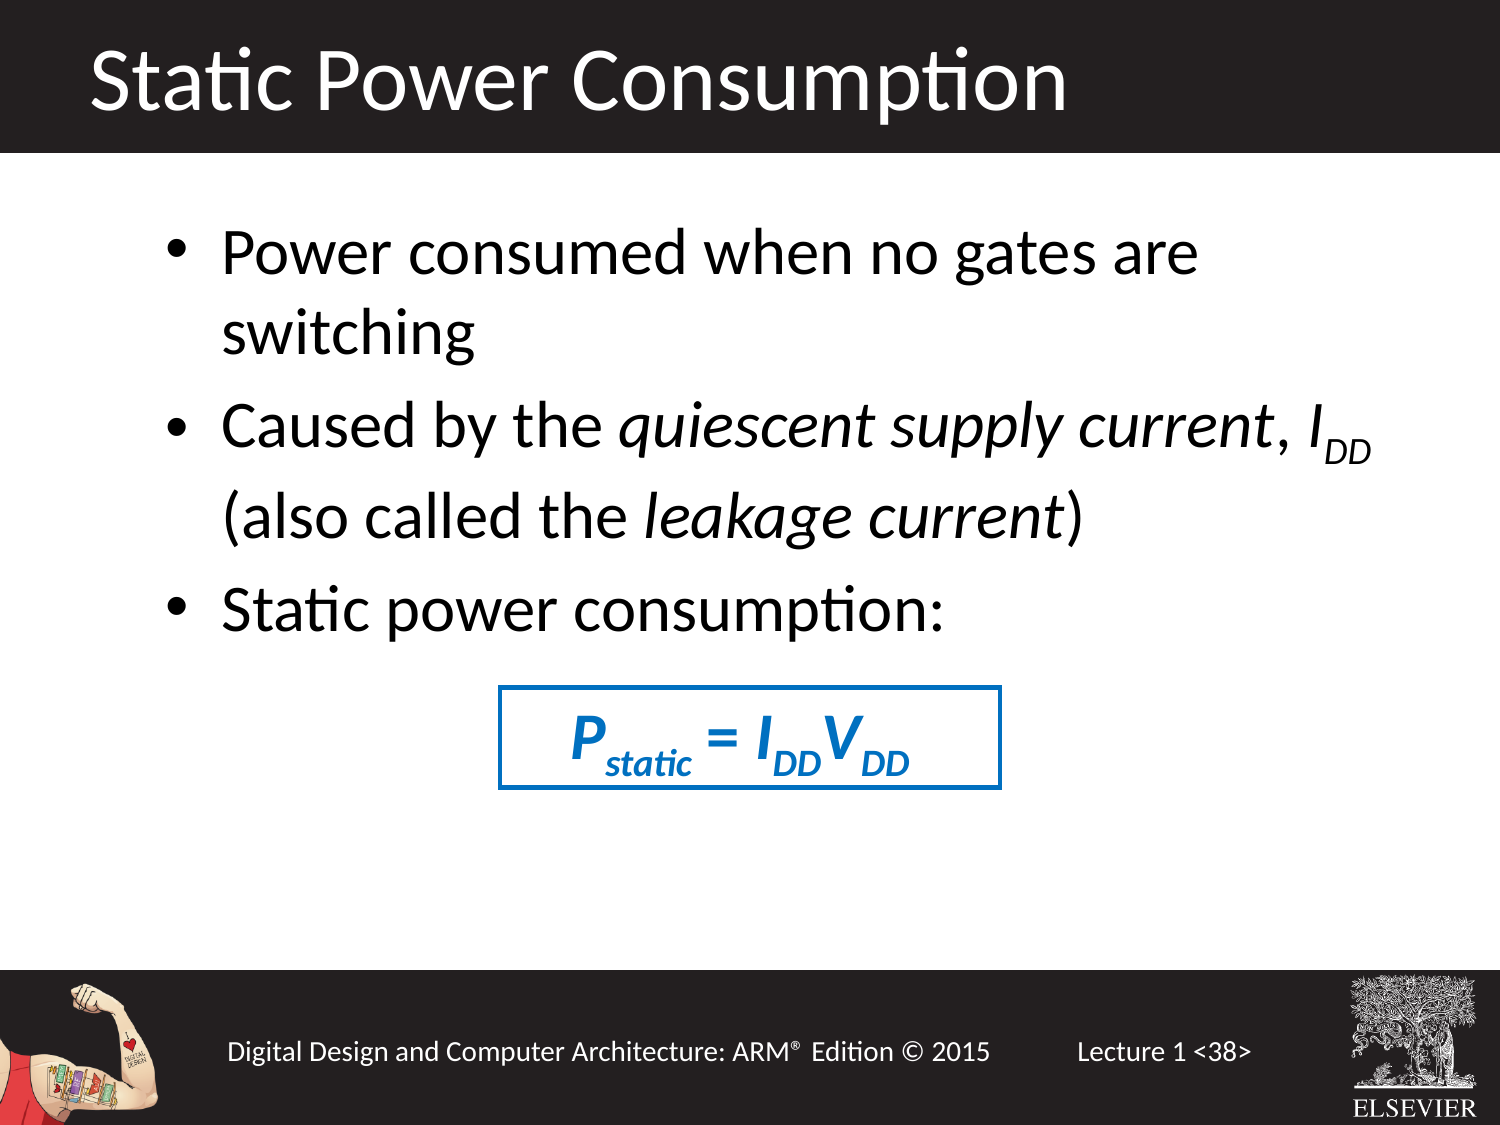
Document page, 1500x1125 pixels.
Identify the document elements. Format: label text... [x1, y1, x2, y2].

text_box Static Power Consumption [75, 11, 1375, 136]
picture [0, 979, 163, 1125]
list Power consumed when no gates are switching Caused by the quiescent supply current, IDD (also called the leakage current) Static power consumption: Pstatic = IDDVDD [150, 200, 1425, 1063]
picture [1350, 974, 1477, 1117]
text_box [500, 687, 1000, 788]
